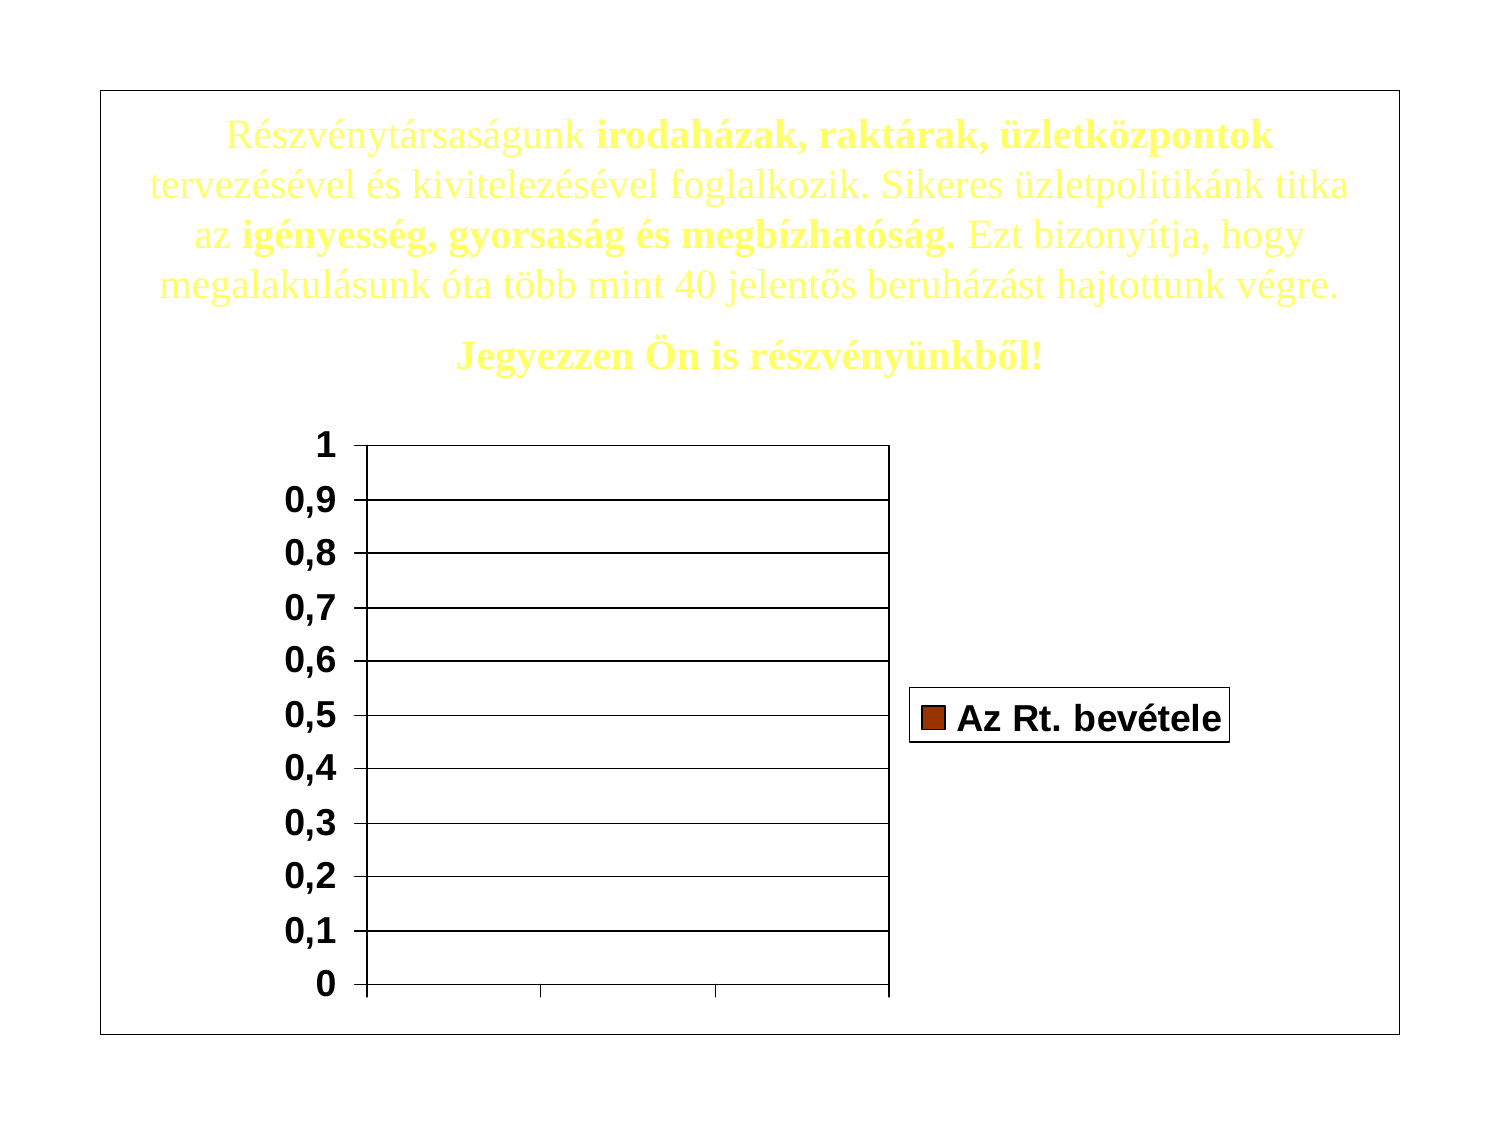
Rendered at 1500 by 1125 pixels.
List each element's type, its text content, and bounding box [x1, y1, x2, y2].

text_box Részvénytársaságunk irodaházak, raktárak, üzletközpontok tervezésével és kivitelezésével foglalkozik. Sikeres üzletpolitikánk titka az igényesség, gyorsaság és megbízhatóság. Ezt bizonyítja, hogy megalakulásunk óta több mint 40 jelentős beruházást hajtottunk végre. Jegyezzen Ön is részvényünkből! [112, 99, 1388, 386]
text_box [249, 387, 1251, 1055]
